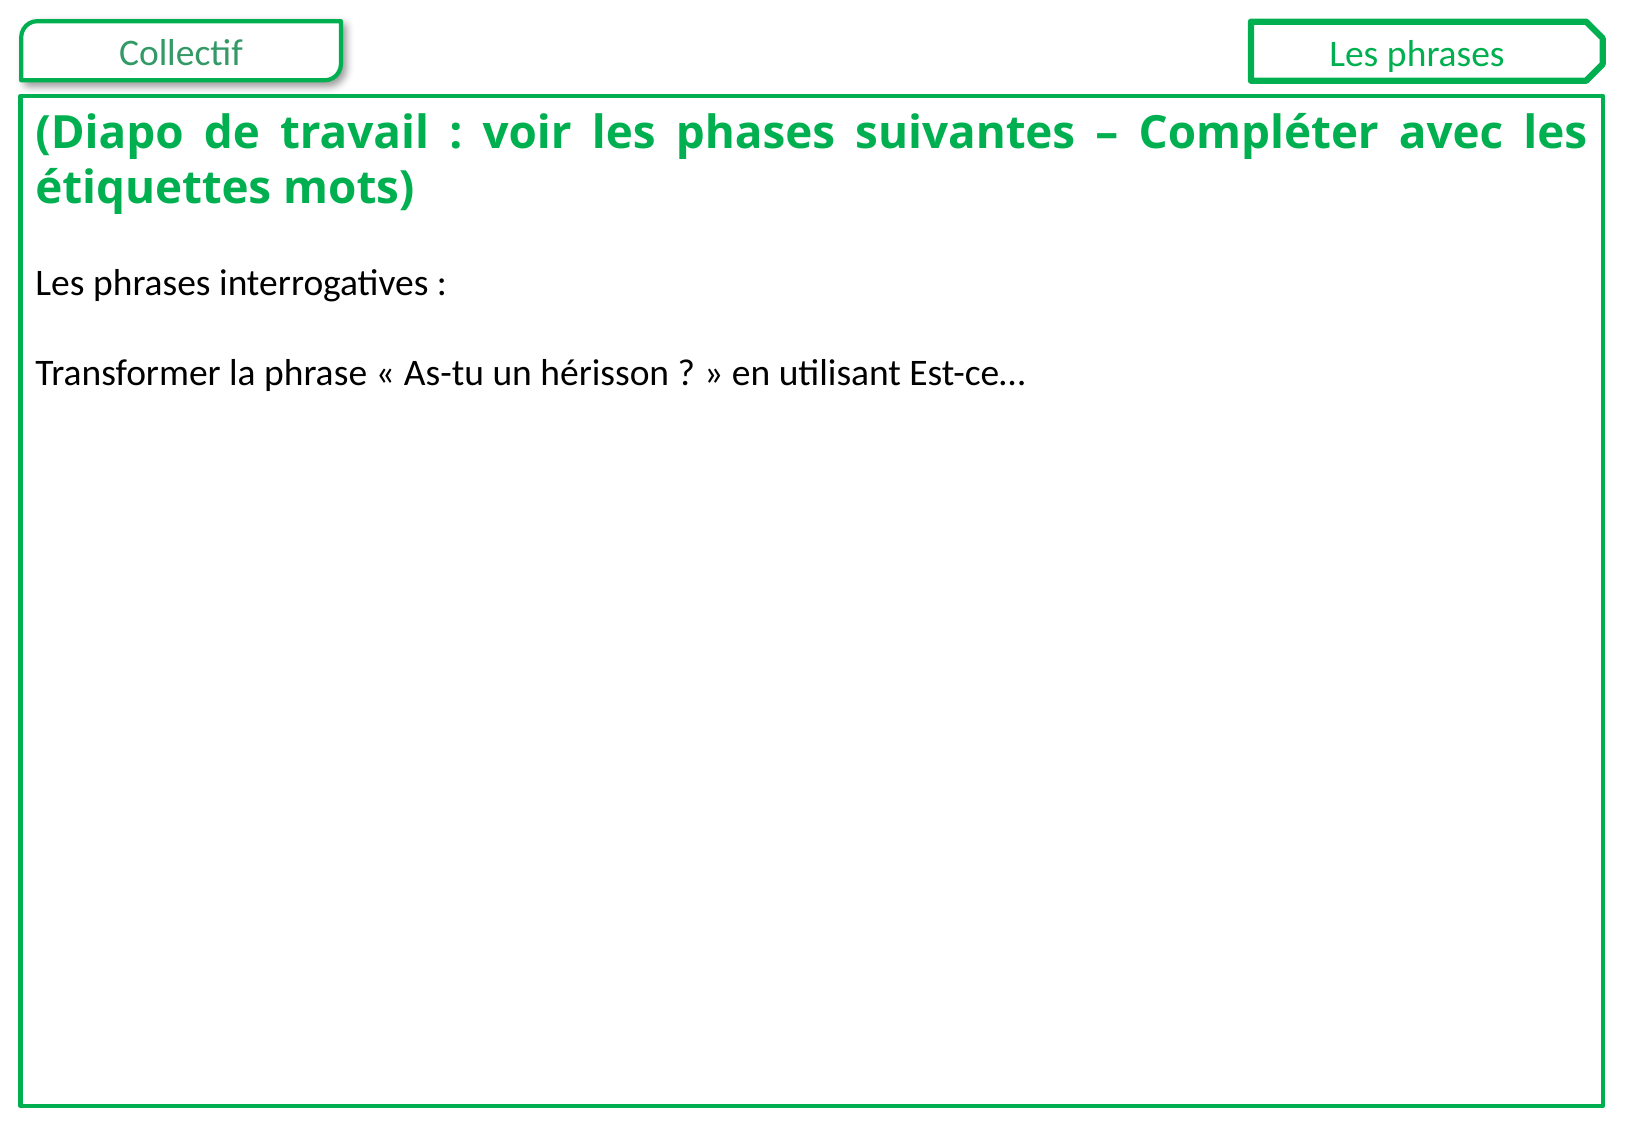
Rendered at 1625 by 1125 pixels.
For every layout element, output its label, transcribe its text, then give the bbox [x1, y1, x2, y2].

list (Diapo de travail : voir les phases suivantes – Compléter avec les étiquettes mots) Les phrases interrogatives : Transformer la phrase « As-tu un hérisson ? » en utilisant Est-ce… [18, 94, 1605, 1108]
list Les phrases [1250, 21, 1584, 81]
